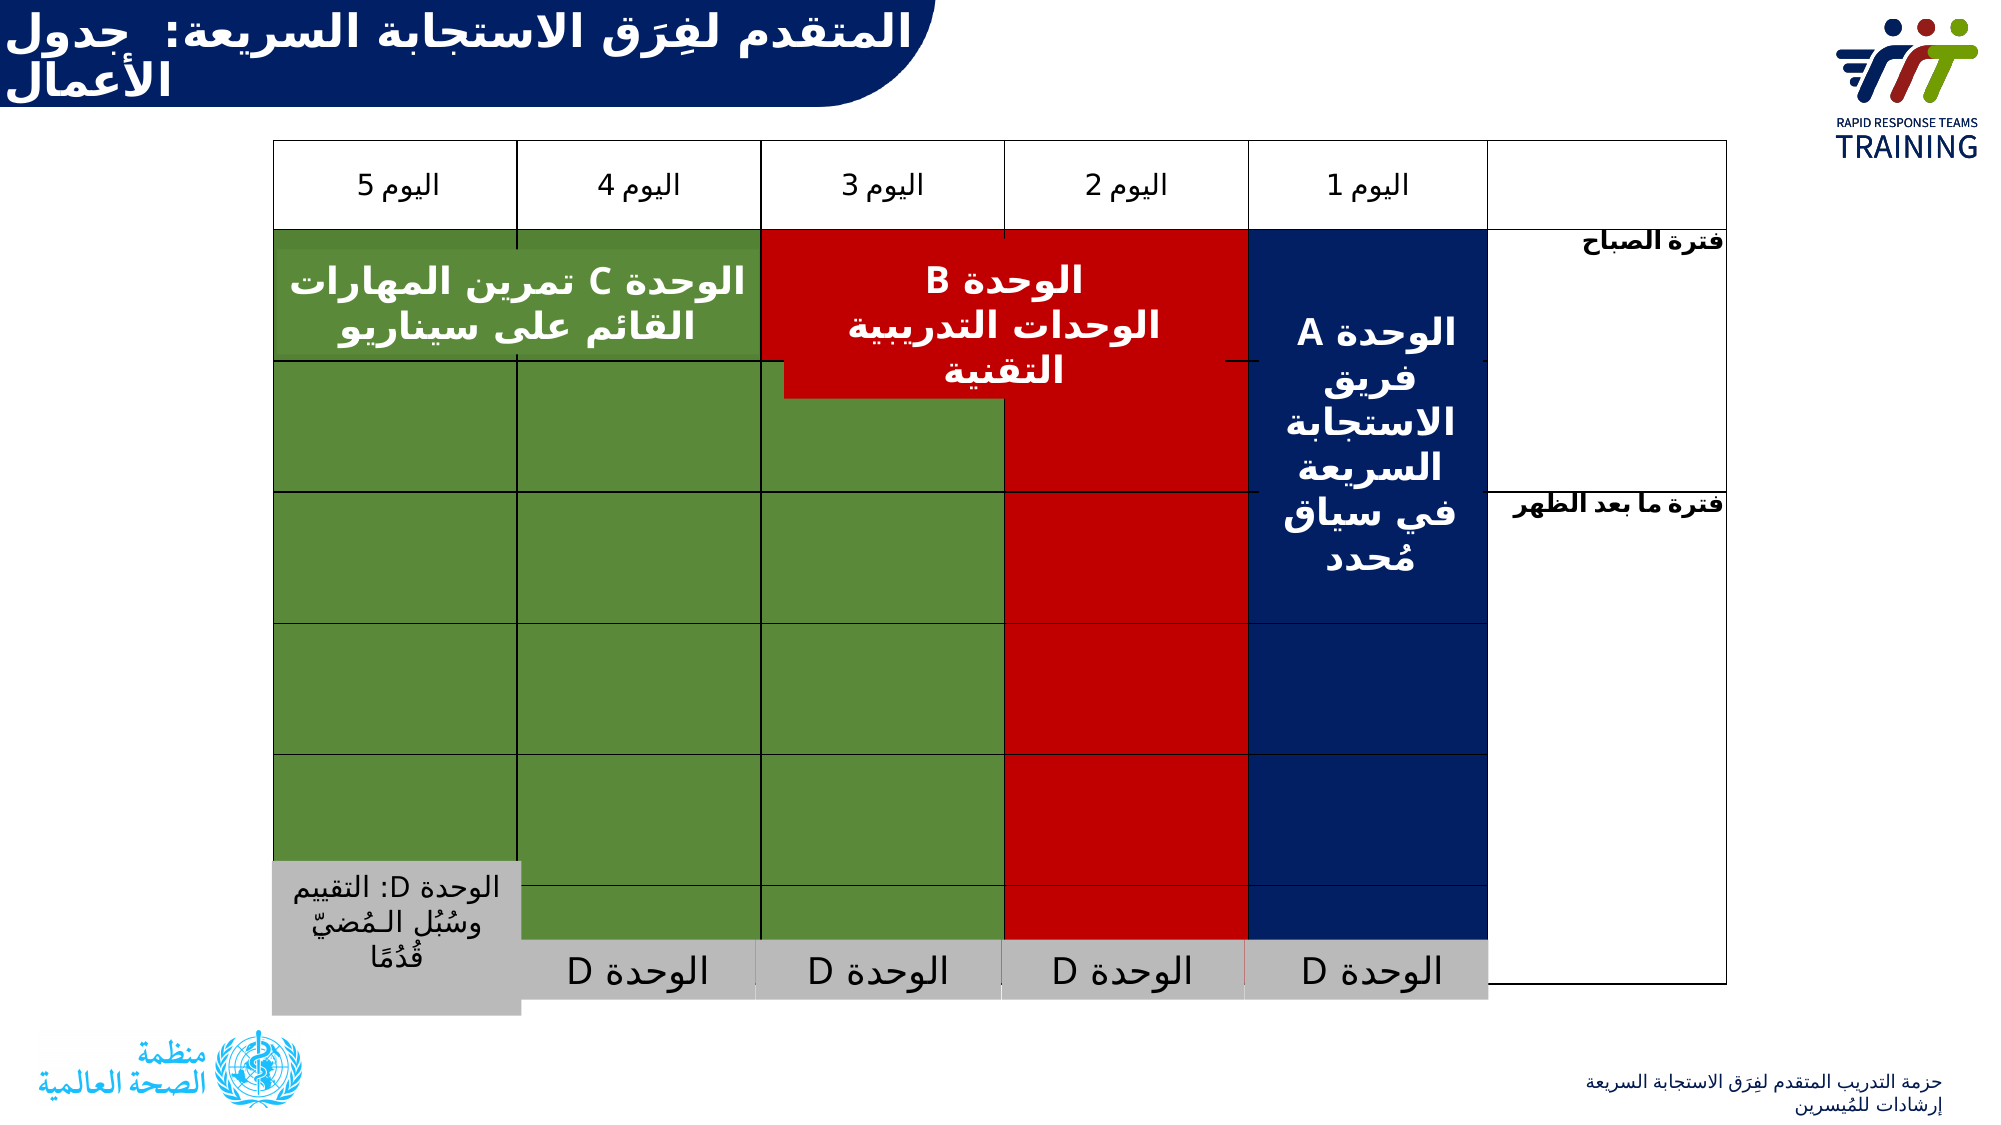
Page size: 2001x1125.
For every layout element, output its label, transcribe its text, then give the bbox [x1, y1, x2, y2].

table_cell [274, 493, 516, 623]
text_box الوحدة D [756, 939, 1001, 1000]
table_cell [274, 755, 516, 860]
table_cell [1249, 230, 1487, 360]
table_cell [518, 362, 760, 491]
table_header اليوم 2 [1005, 141, 1248, 229]
picture [0, 86, 936, 107]
text_box الوحدة D [1001, 939, 1244, 1000]
table_header اليوم 5 [274, 141, 516, 229]
table_cell [518, 624, 760, 754]
table_header اليوم 3 [762, 141, 1004, 229]
table_cell فترة الصباح [1488, 230, 1726, 491]
table_cell [1249, 362, 1258, 491]
text_box الوحدة D: التقييم وسُبُل الـمُضيِّ قُدُمًا [271, 860, 522, 1016]
text_box الوحدة C تمرين المهارات القائم على سيناريو [277, 249, 759, 355]
table_cell [1249, 886, 1487, 939]
table_cell [274, 230, 516, 360]
table_cell [1005, 624, 1248, 754]
table_cell [518, 755, 760, 885]
text_box الوحدة D [1244, 939, 1489, 1000]
table_cell [274, 624, 516, 754]
table_cell [1249, 493, 1487, 623]
table_cell [518, 493, 760, 623]
table_cell [1483, 362, 1487, 491]
table_cell [1249, 624, 1487, 754]
table_cell [1249, 755, 1487, 885]
picture [39, 1030, 302, 1108]
table_cell [1005, 362, 1248, 491]
table_cell [762, 624, 1004, 754]
table_cell [522, 886, 760, 939]
text_box الوحدة D [522, 939, 756, 1000]
text_box 5. حزمة التدريب المتقدم لفِرَق الاستجابة السريعة: جدول الأعمال [0, 0, 1347, 86]
table_cell [518, 230, 760, 360]
table_header اليوم 1 [1249, 141, 1487, 229]
table_cell فترة ما بعد الظهر [1488, 493, 1726, 983]
table_cell [762, 362, 1004, 491]
table_cell [1005, 493, 1248, 623]
table_cell [762, 230, 1004, 360]
table_cell [762, 493, 1004, 623]
table_cell [1005, 230, 1248, 360]
table_header اليوم 4 [518, 141, 760, 229]
text_box الوحدة A فريق الاستجابة السريعة في سياق مُحدد [1258, 250, 1483, 586]
table_cell [274, 362, 516, 491]
table_cell [762, 886, 1004, 939]
text_box الوحدة B الوحدات التدريبية التقنية [784, 238, 1225, 399]
table_cell [762, 755, 1004, 885]
picture [1835, 19, 1978, 167]
table_cell [1005, 755, 1248, 885]
table_header [1488, 141, 1726, 229]
table_cell [1005, 886, 1248, 939]
